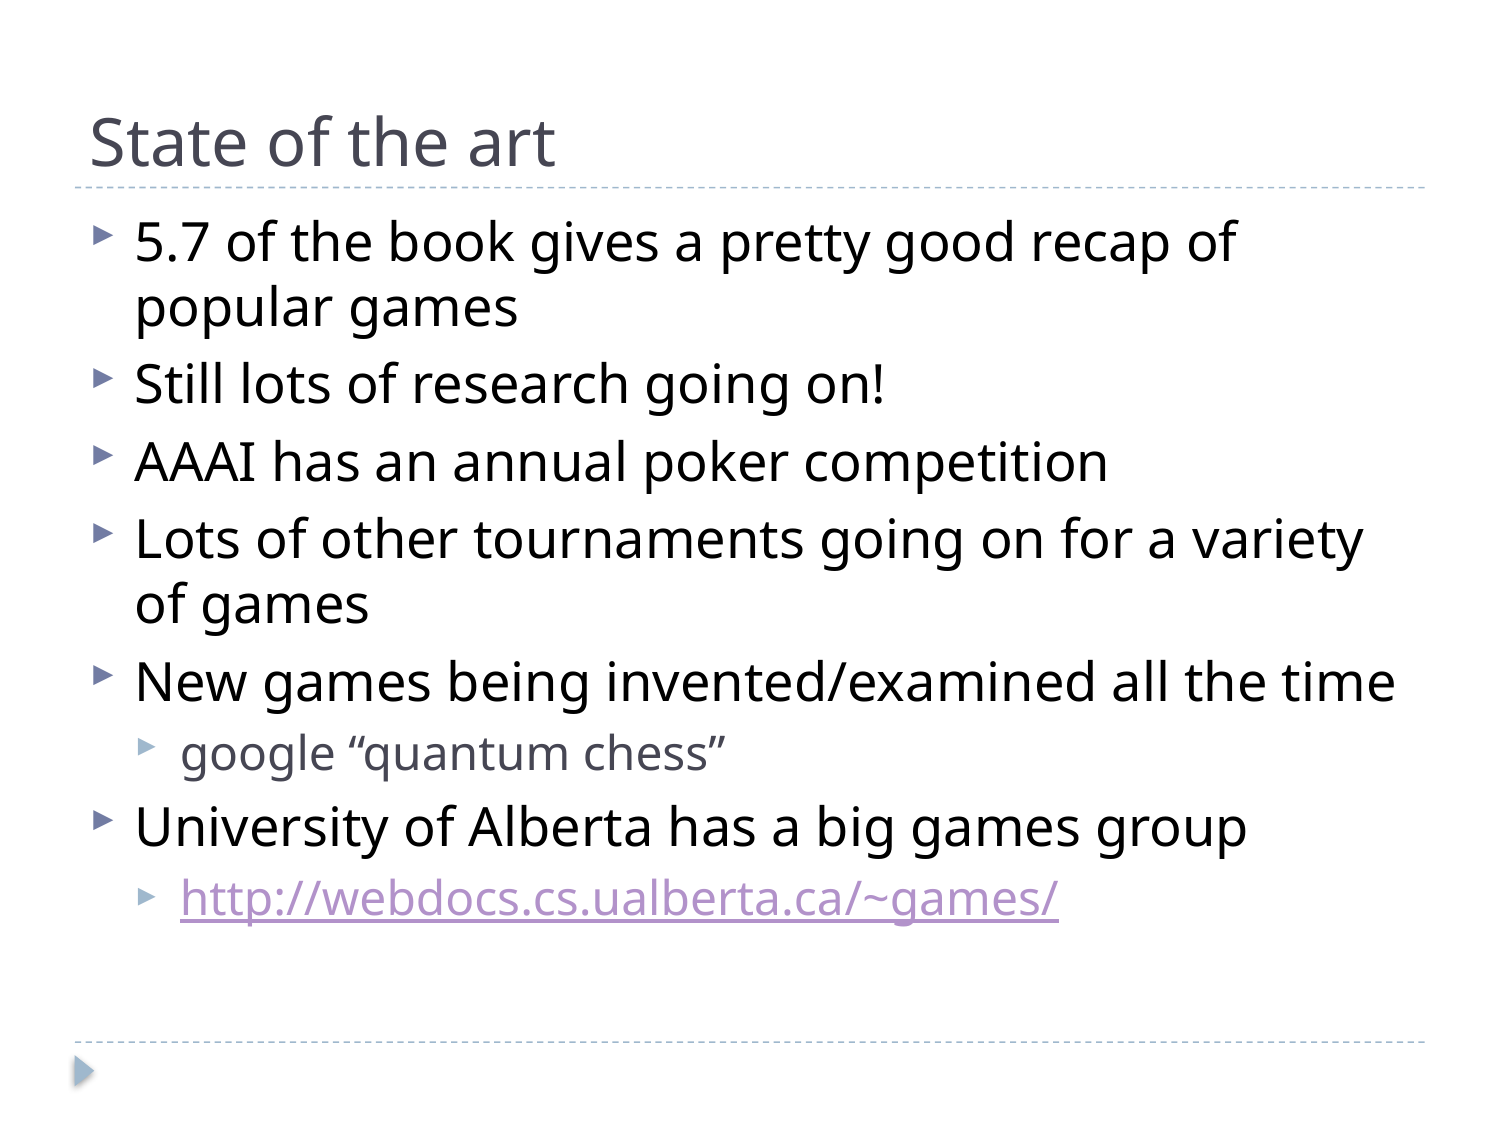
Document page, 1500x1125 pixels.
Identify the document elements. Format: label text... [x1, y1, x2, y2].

title State of the art [75, 24, 1425, 188]
list 5.7 of the book gives a pretty good recap of popular games Still lots of research going on! AAAI has an annual poker competition Lots of other tournaments going on for a variety of games New games being invented/examined all the time google “quantum chess” University of Alberta has a big games group http://webdocs.cs.ualberta.ca/~games/ [75, 200, 1425, 1010]
